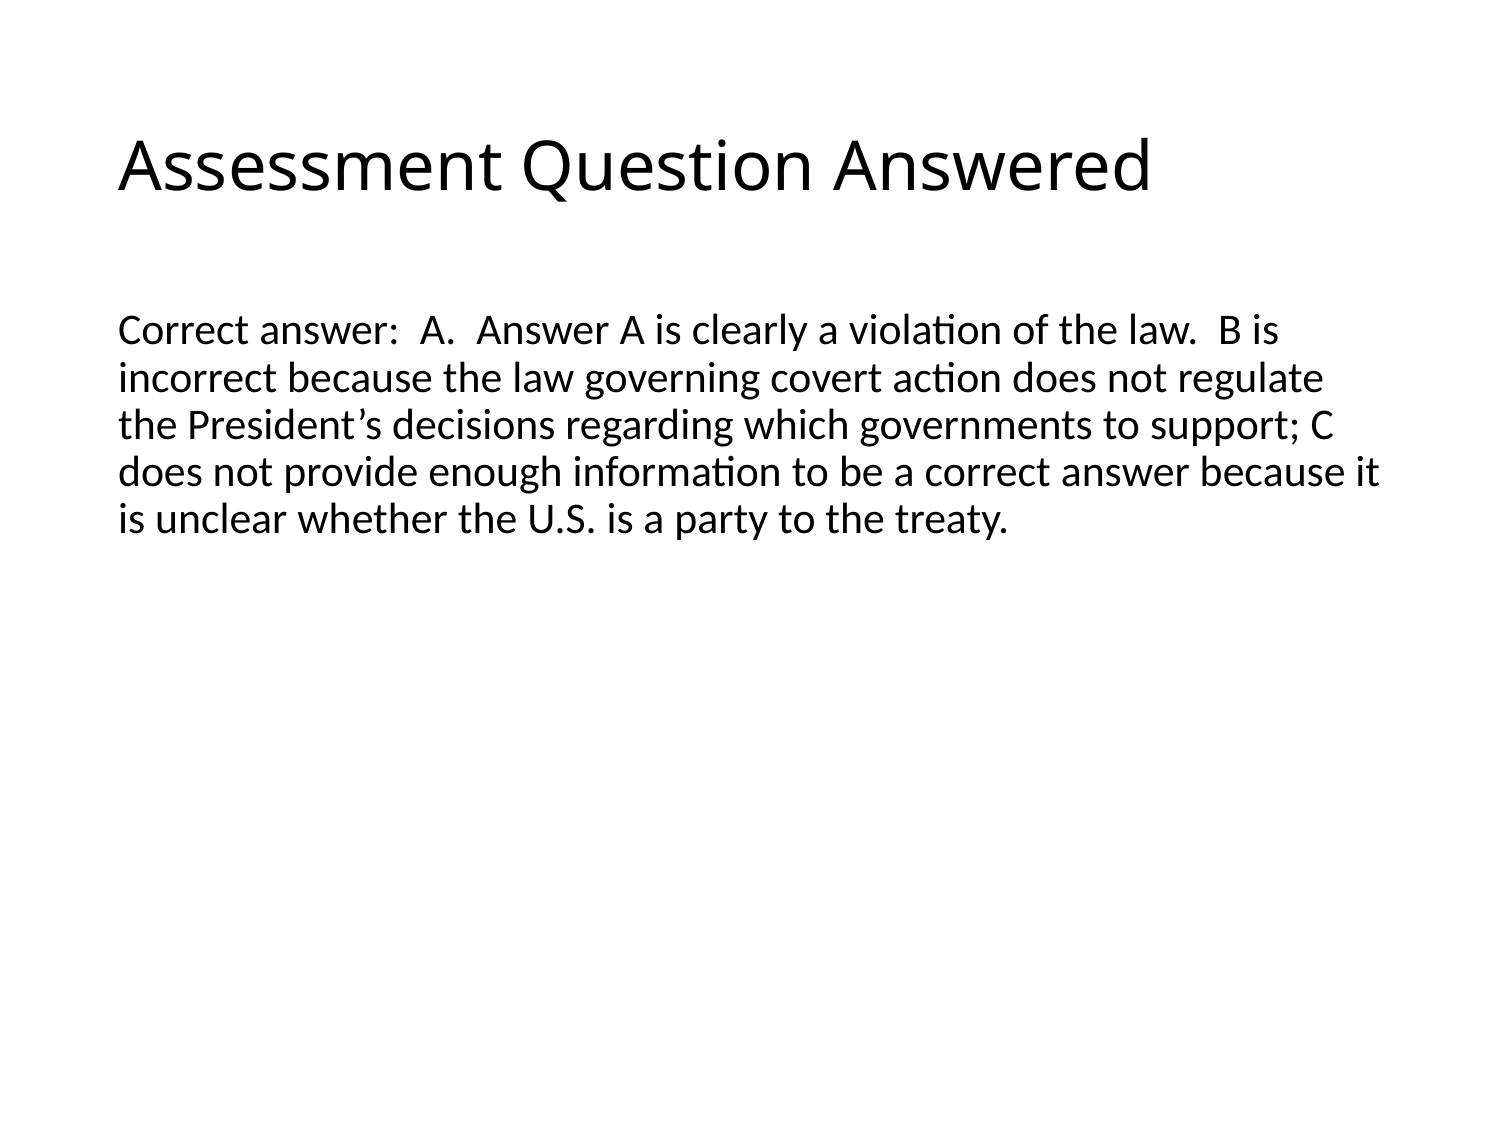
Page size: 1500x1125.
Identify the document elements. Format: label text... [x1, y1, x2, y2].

list Correct answer: A. Answer A is clearly a violation of the law. B is incorrect because the law governing covert action does not regulate the President’s decisions regarding which governments to support; C does not provide enough information to be a correct answer because it is unclear whether the U.S. is a party to the treaty. [102, 299, 1398, 1014]
title Assessment Question Answered [102, 59, 1398, 278]
